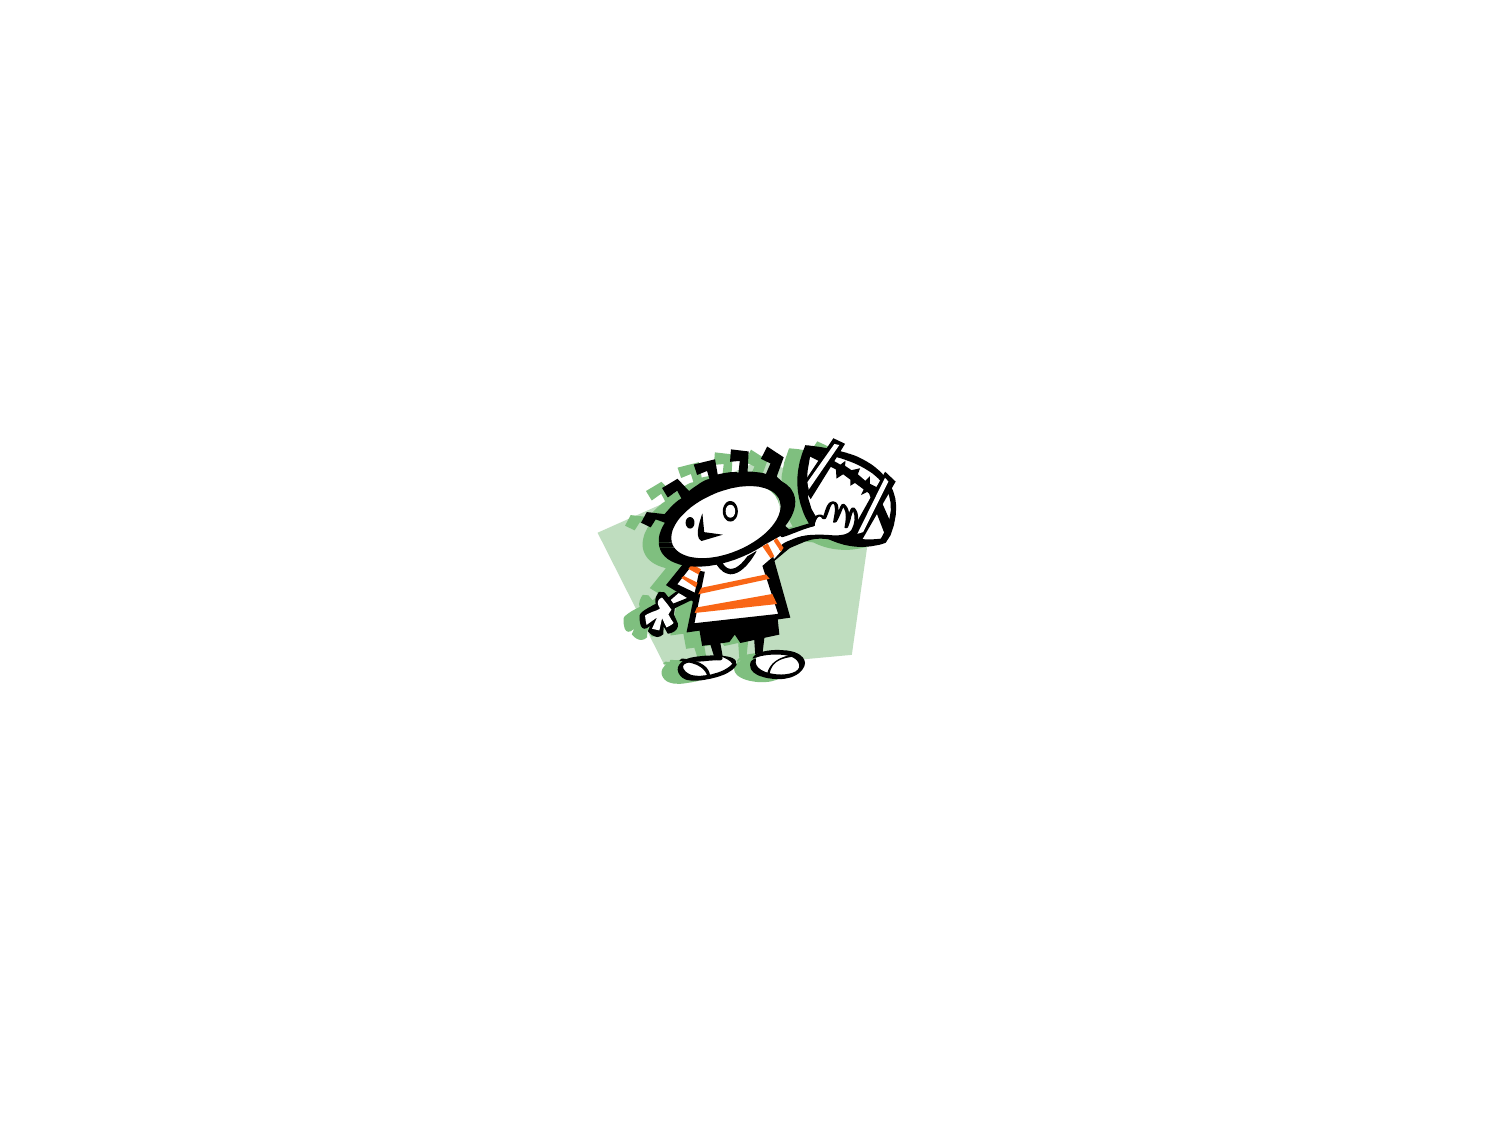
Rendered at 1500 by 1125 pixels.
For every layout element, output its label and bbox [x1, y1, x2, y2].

picture [597, 437, 903, 688]
